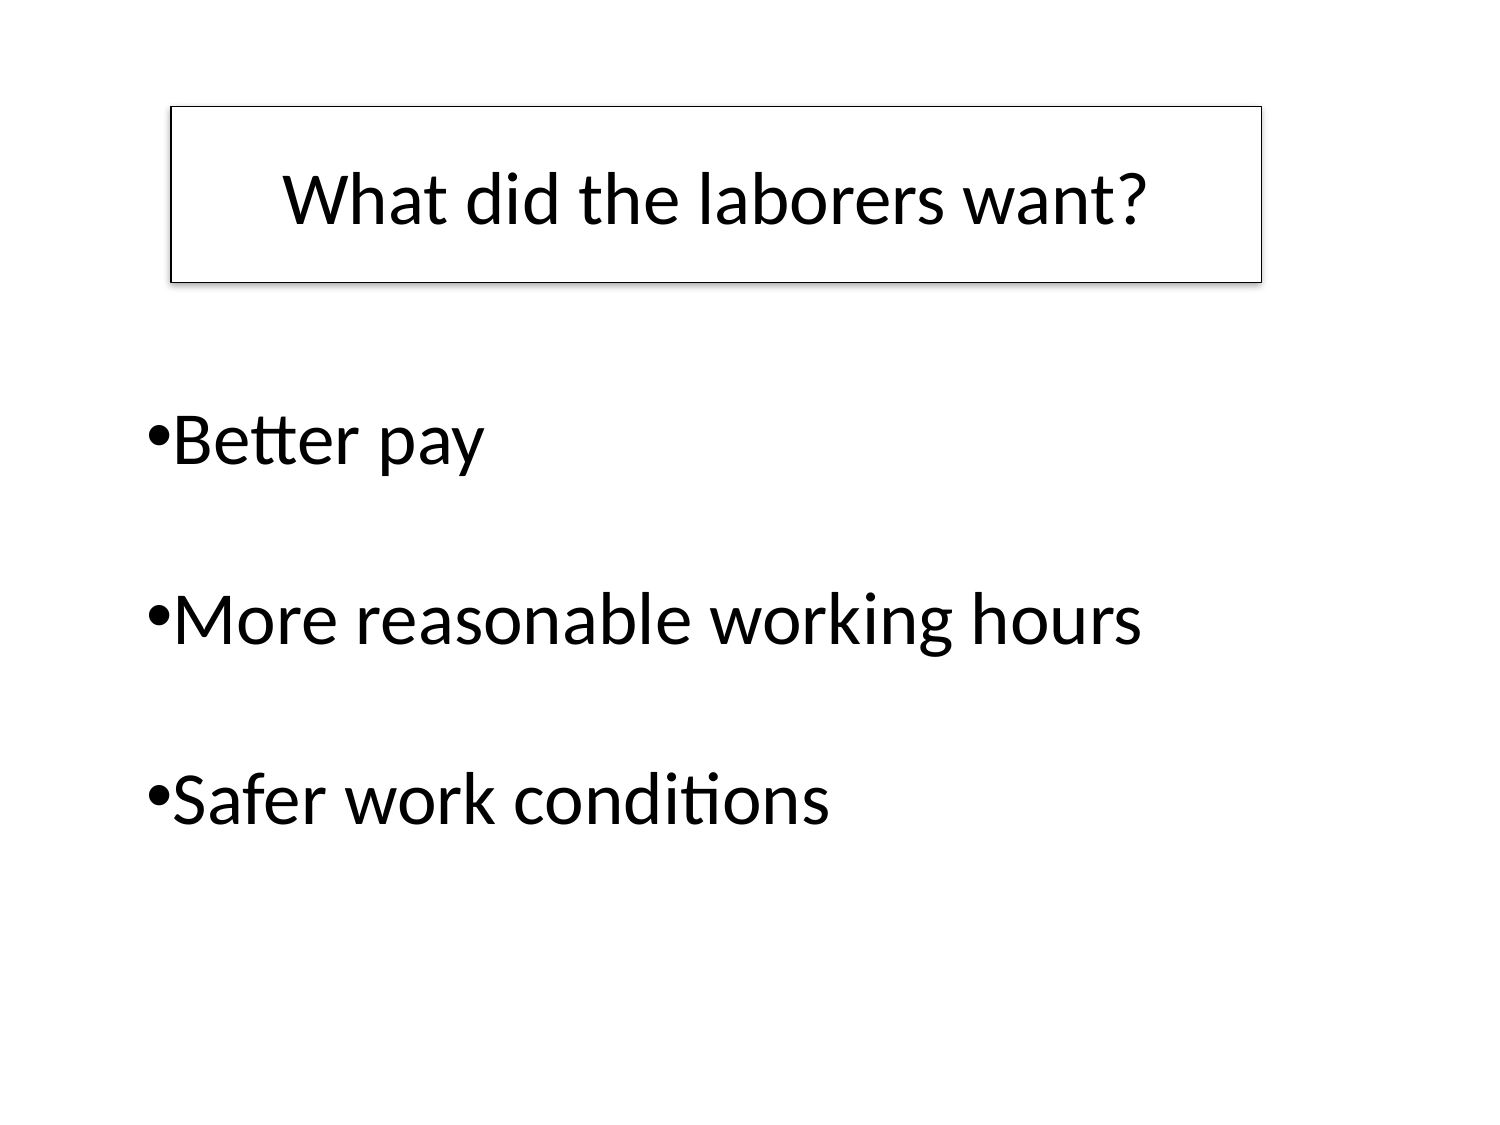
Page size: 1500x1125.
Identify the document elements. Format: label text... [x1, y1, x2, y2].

text_box What did the laborers want? [170, 106, 1262, 283]
text_box Better pay More reasonable working hours Safer work conditions [131, 381, 1361, 847]
